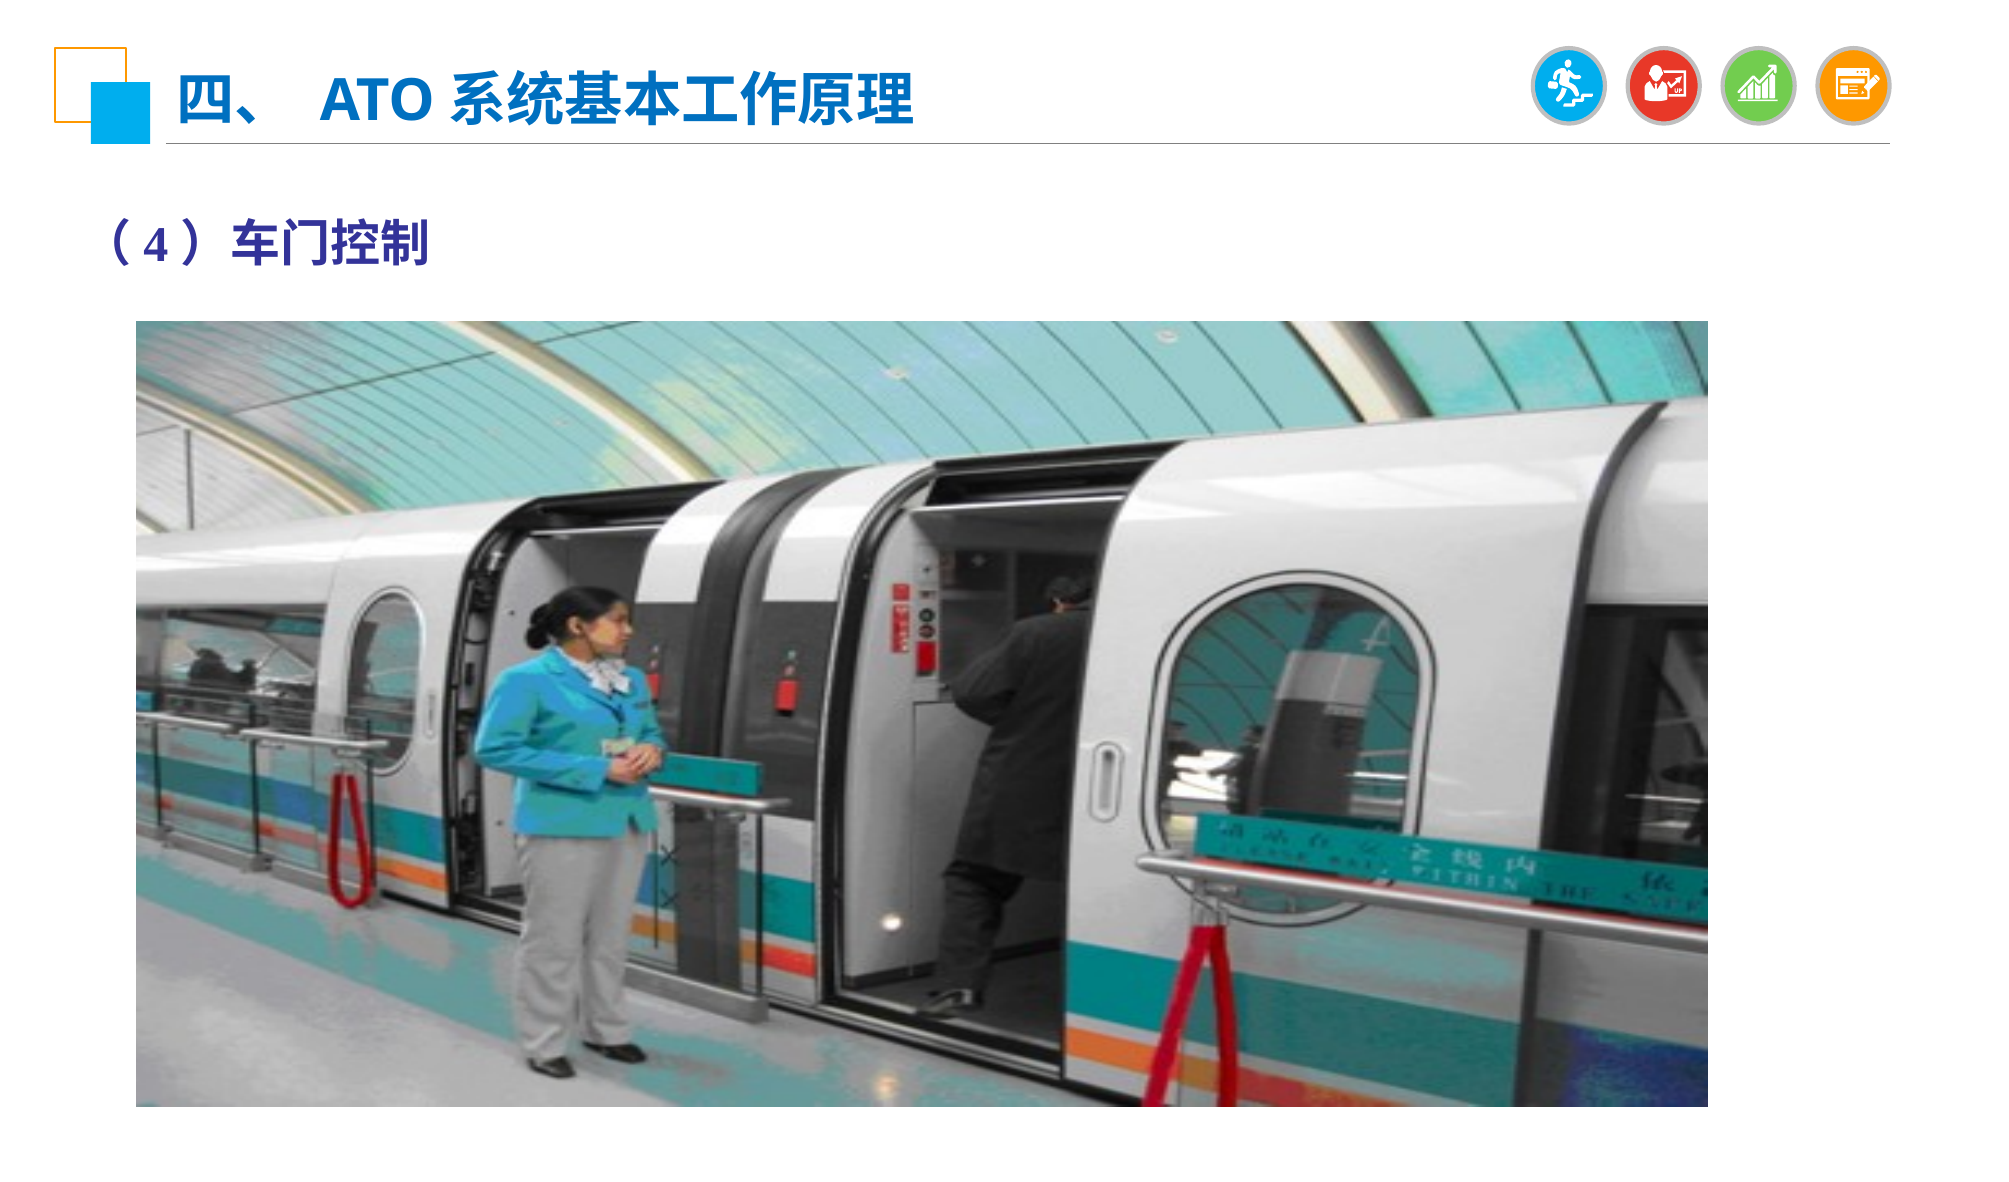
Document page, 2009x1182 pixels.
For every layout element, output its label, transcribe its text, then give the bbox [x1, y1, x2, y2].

text_box （4）车门控制 [66, 203, 1426, 279]
text_box 四、 ATO系统基本工作原理 [155, 51, 935, 142]
picture [136, 320, 1708, 1107]
